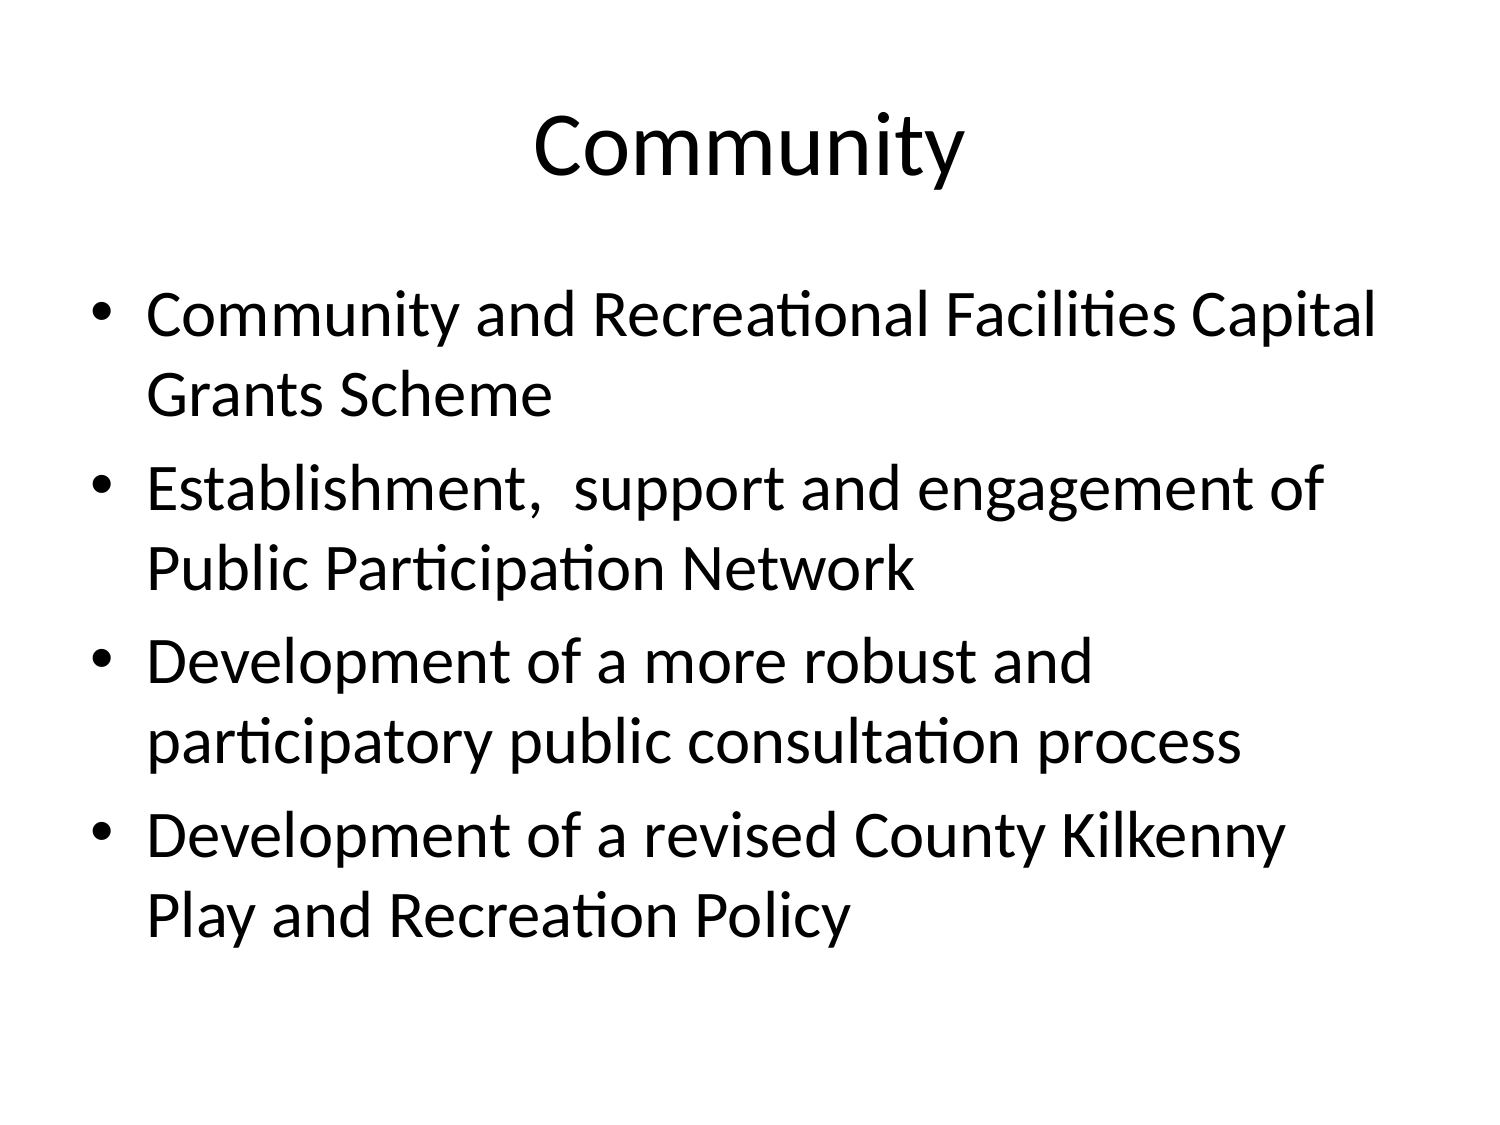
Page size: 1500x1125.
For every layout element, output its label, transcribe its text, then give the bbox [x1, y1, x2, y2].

list Community and Recreational Facilities Capital Grants Scheme Establishment, support and engagement of Public Participation Network Development of a more robust and participatory public consultation process Development of a revised County Kilkenny Play and Recreation Policy [75, 262, 1425, 1005]
title Community [75, 45, 1425, 233]
